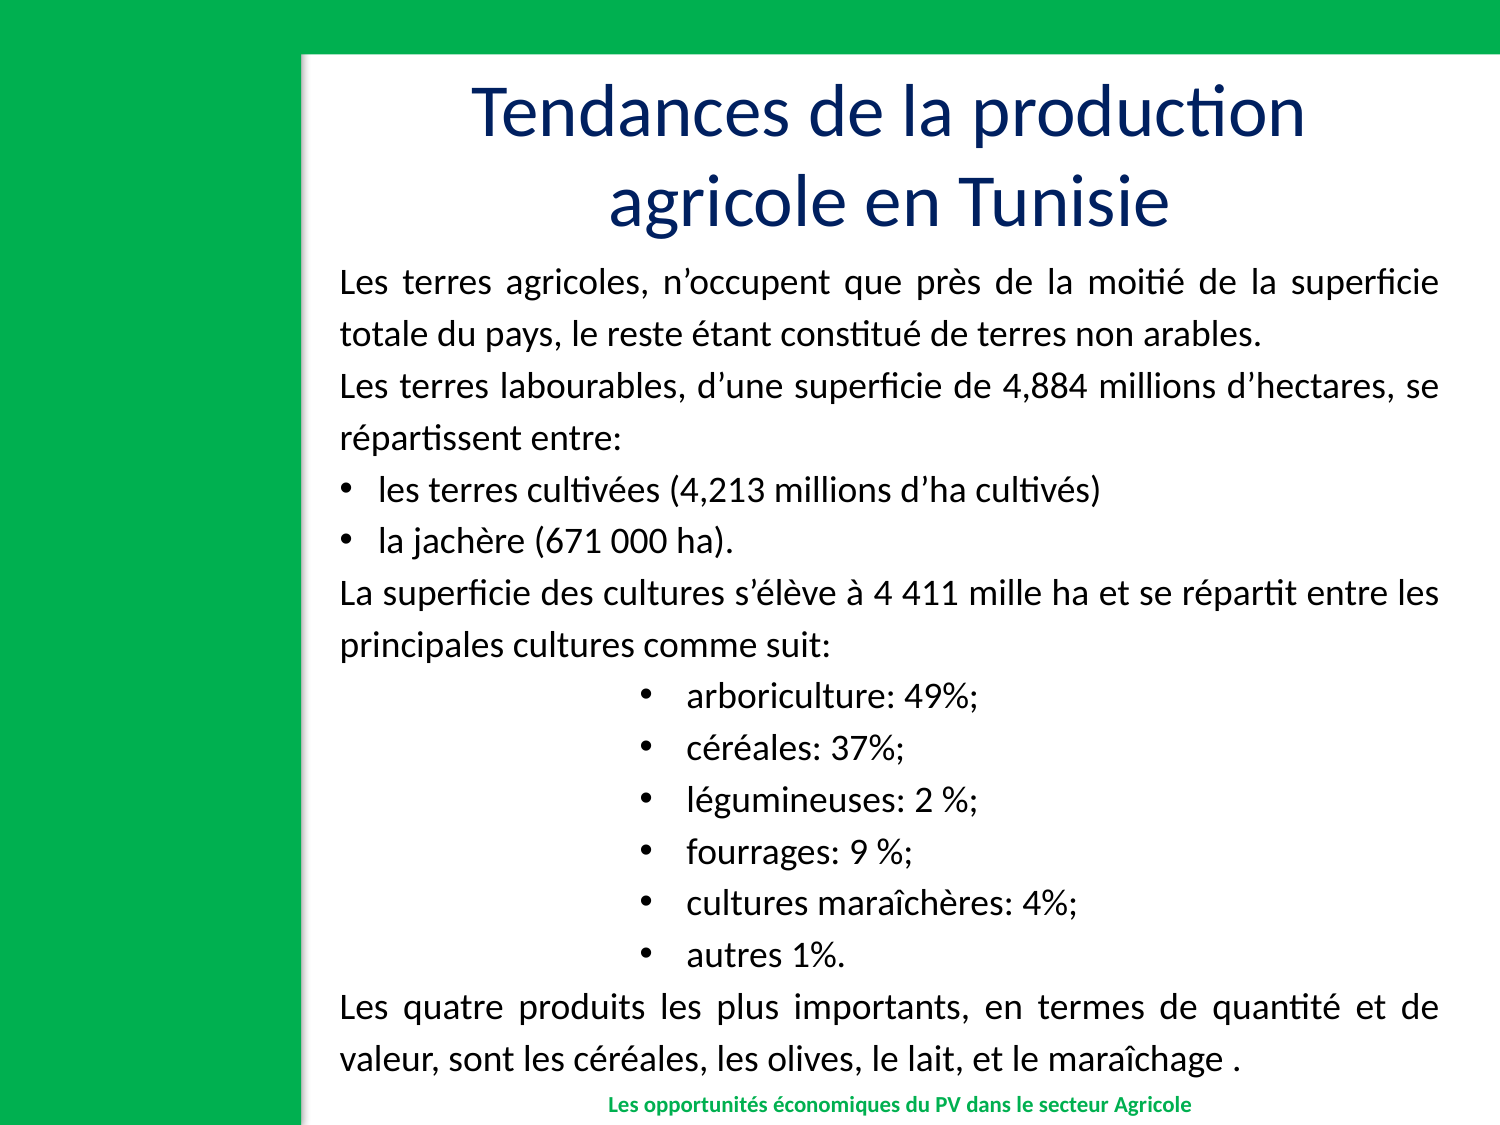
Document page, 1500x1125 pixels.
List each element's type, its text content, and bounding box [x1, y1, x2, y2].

text_box Tendances de la production agricole en Tunisie [371, 54, 1408, 149]
text_box Les terres agricoles, n’occupent que près de la moitié de la superficie totale du pays, le reste étant constitué de terres non arables. Les terres labourables, d’une superficie de 4,884 millions d’hectares, se répartissent entre: les terres cultivées (4,213 millions d’ha cultivés) la jachère (671 000 ha). La superficie des cultures s’élève à 4 411 mille ha et se répartit entre les principales cultures comme suit: arboriculture: 49%; céréales: 37%; légumineuses: 2 %; fourrages: 9 %; cultures maraîchères: 4%; autres 1%. Les quatre produits les plus importants, en termes de quantité et de valeur, sont les céréales, les olives, le lait, et le maraîchage . [324, 243, 1456, 1125]
